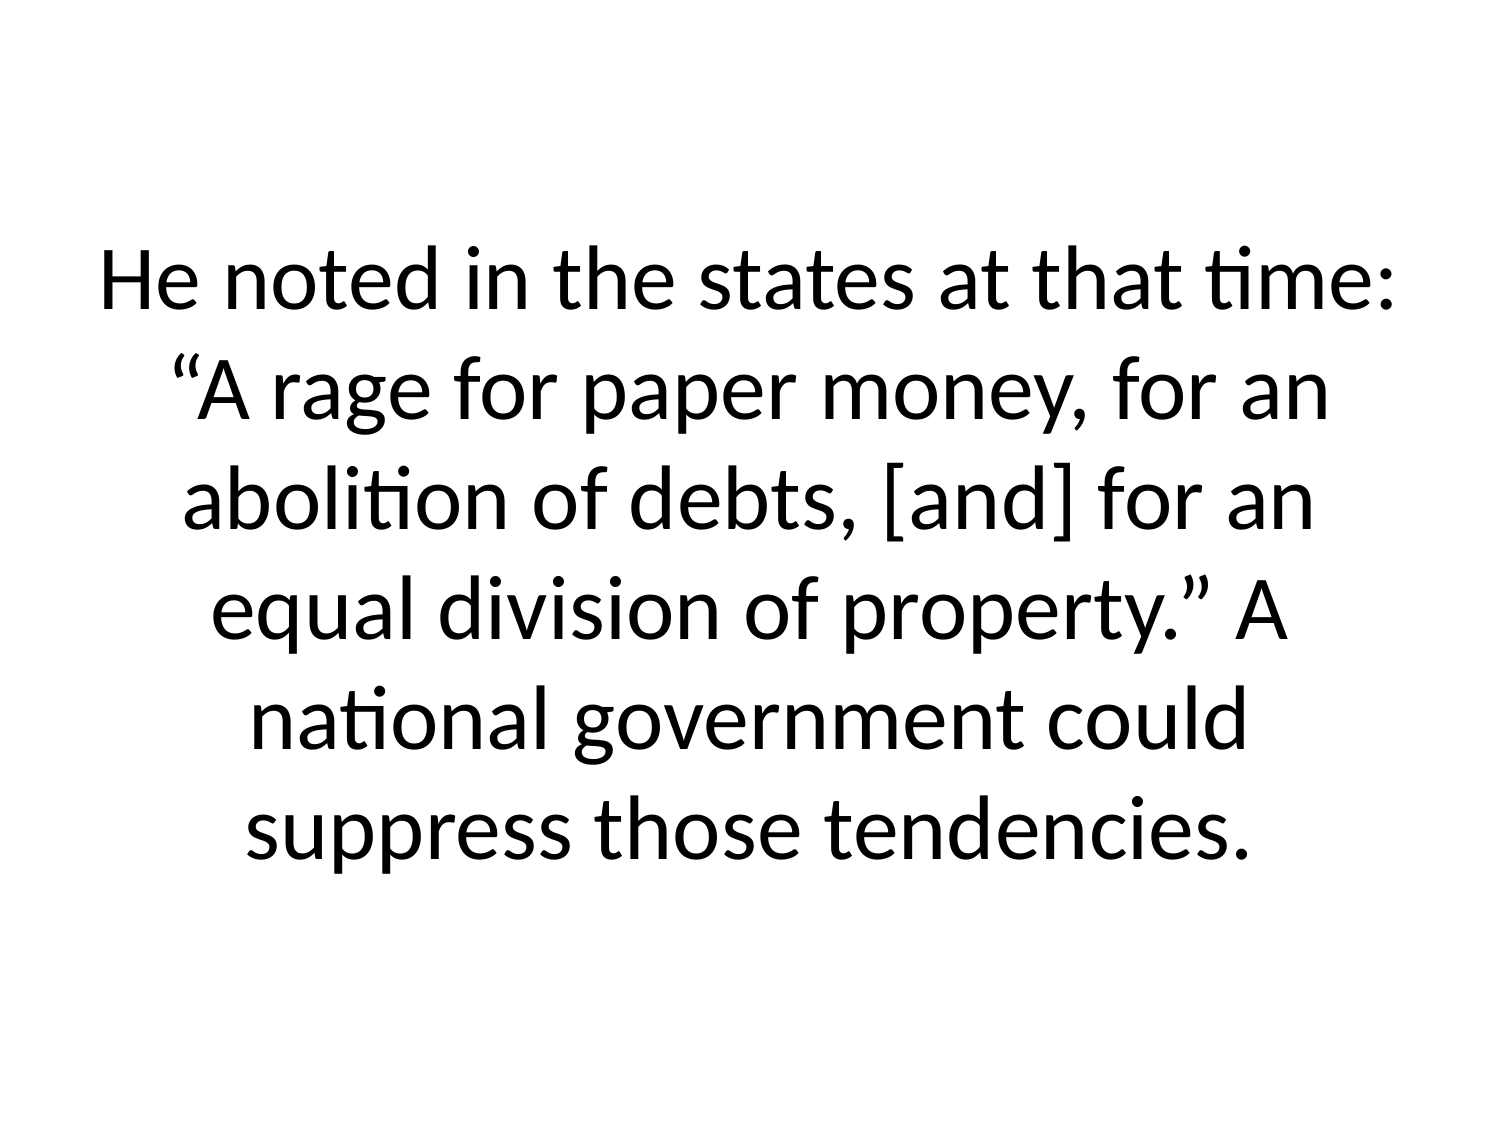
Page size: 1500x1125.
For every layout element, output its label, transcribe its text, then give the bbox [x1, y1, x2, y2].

title He noted in the states at that time: “A rage for paper money, for an abolition of debts, [and] for an equal division of property.” A national government could suppress those tendencies. [74, 44, 1426, 1051]
